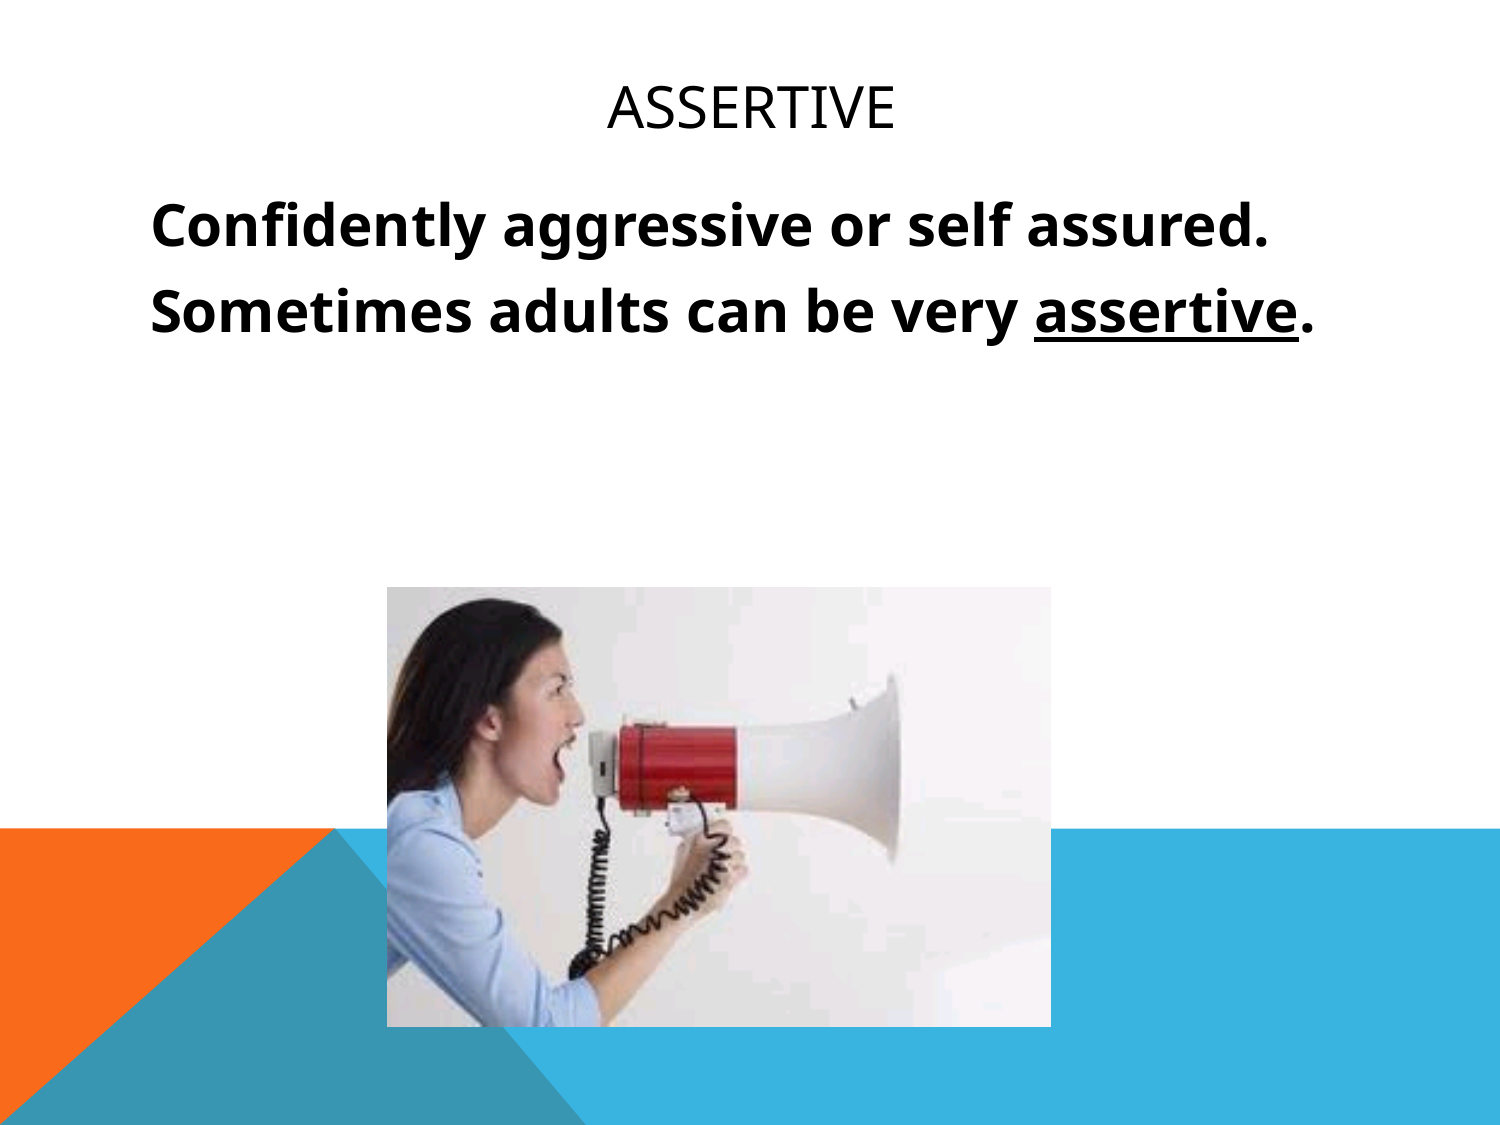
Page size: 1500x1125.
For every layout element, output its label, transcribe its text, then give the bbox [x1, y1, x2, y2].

picture [387, 587, 1051, 1028]
title assertive [135, 60, 1369, 150]
list Confidently aggressive or self assured. Sometimes adults can be very assertive. [135, 180, 1369, 768]
